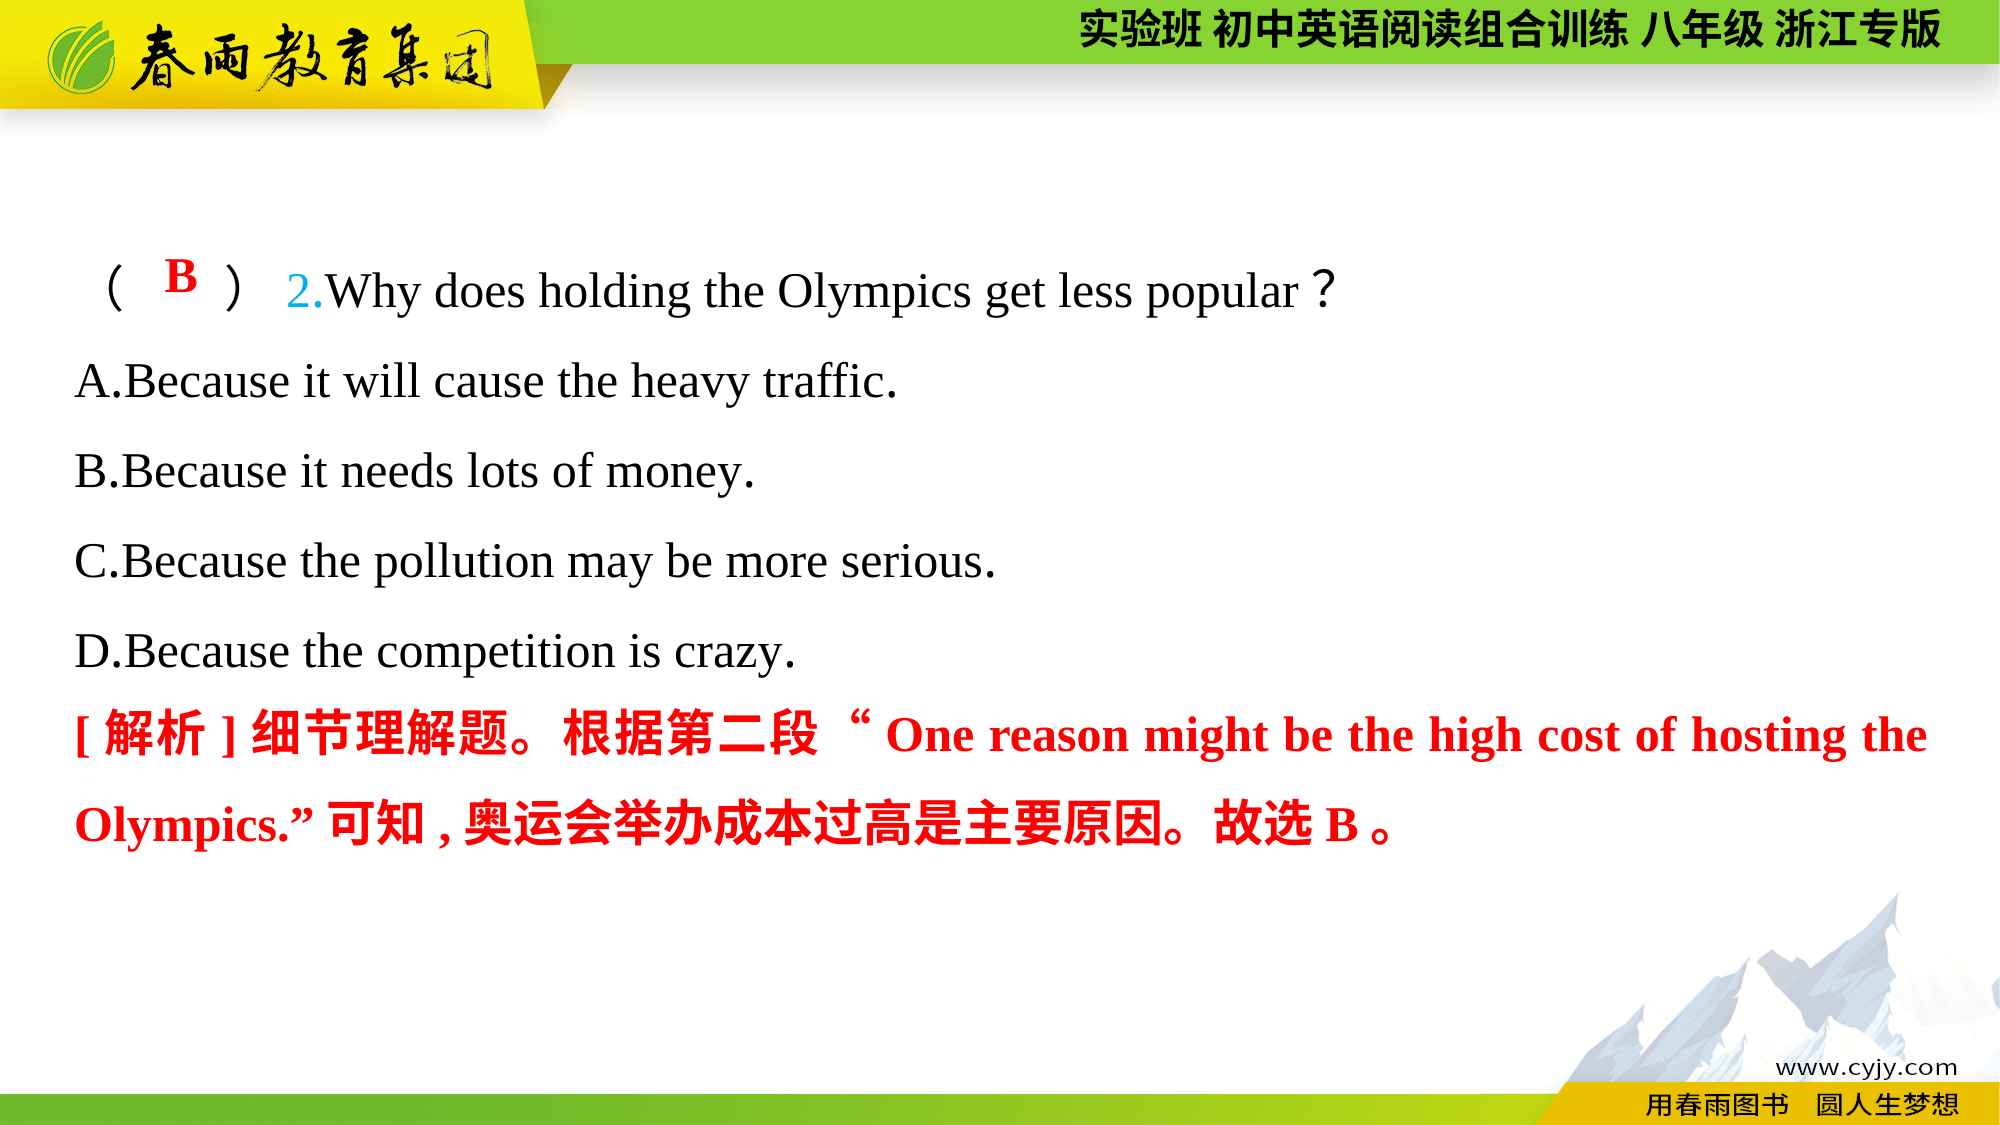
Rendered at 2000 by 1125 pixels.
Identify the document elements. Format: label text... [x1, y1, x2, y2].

text_box B [149, 234, 213, 310]
picture [0, 0, 2000, 1125]
text_box [解析]细节理解题。根据第二段“One reason might be the high cost of hosting the Olympics.”可知,奥运会举办成本过高是主要原因。故选B。 [59, 663, 1944, 859]
list （ ）2.Why does holding the Olympics get less popular？ A.Because it will cause the heavy traffic. B.Because it needs lots of money. C.Because the pollution may be more serious. D.Because the competition is crazy. [59, 219, 1944, 663]
